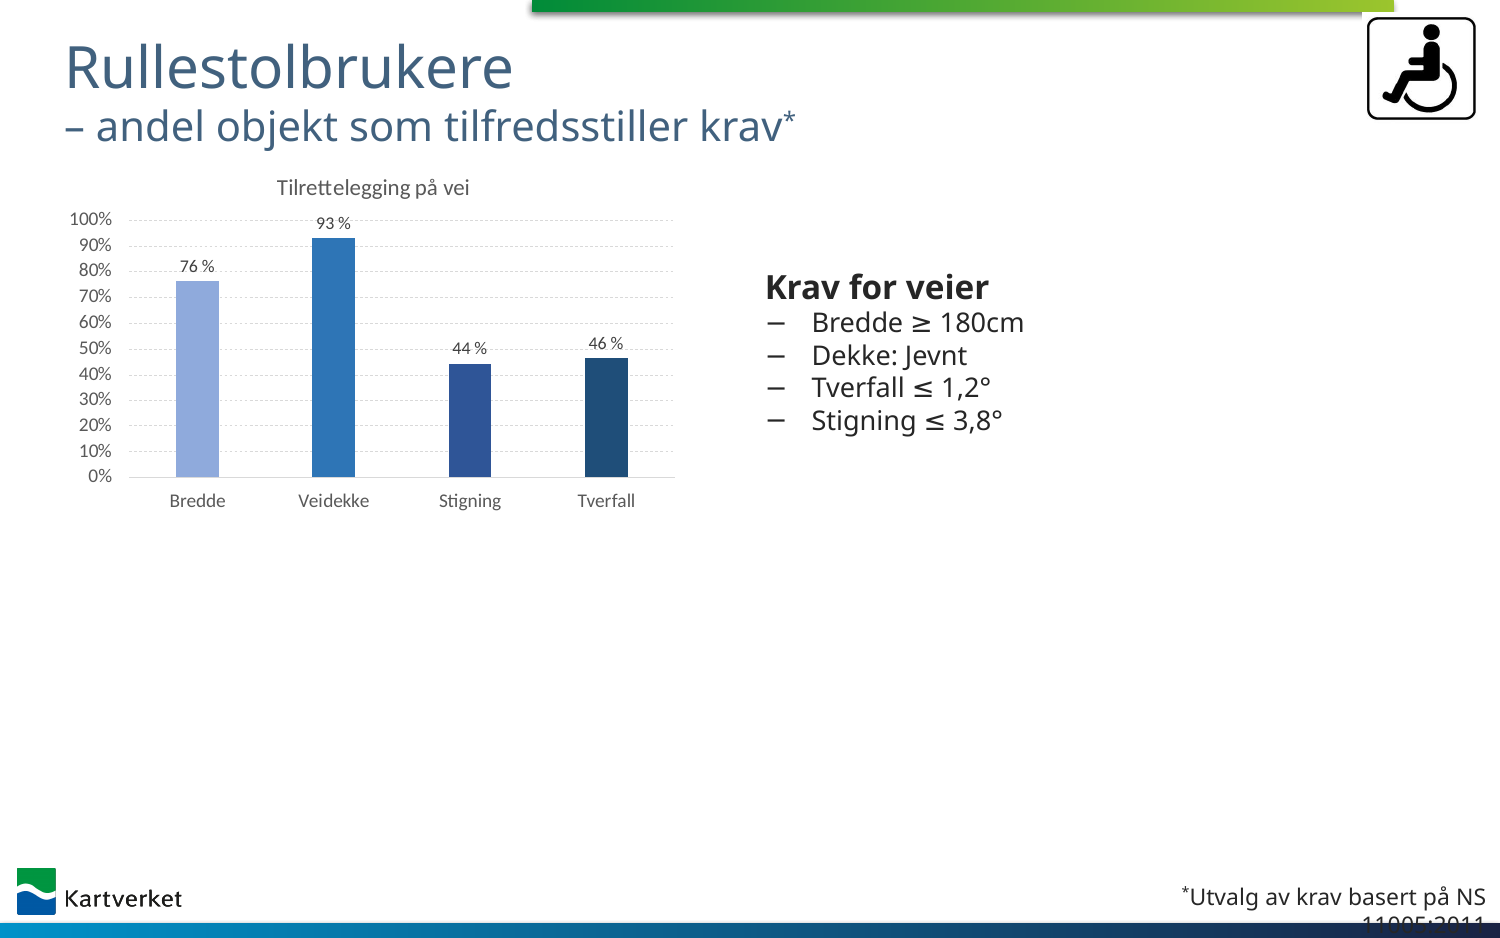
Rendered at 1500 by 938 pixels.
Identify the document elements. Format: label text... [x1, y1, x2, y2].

picture [1362, 12, 1481, 126]
text_box *Utvalg av krav basert på NS 11005:2011 [1068, 873, 1500, 938]
text_box Krav for veier Bredde ≥ 180cm Dekke: Jevnt Tverfall ≤ 1,2° Stigning ≤ 3,8° [750, 258, 1234, 444]
picture [62, 166, 685, 519]
text_box Rullestolbrukere – andel objekt som tilfredsstiller krav* [49, 25, 1431, 158]
